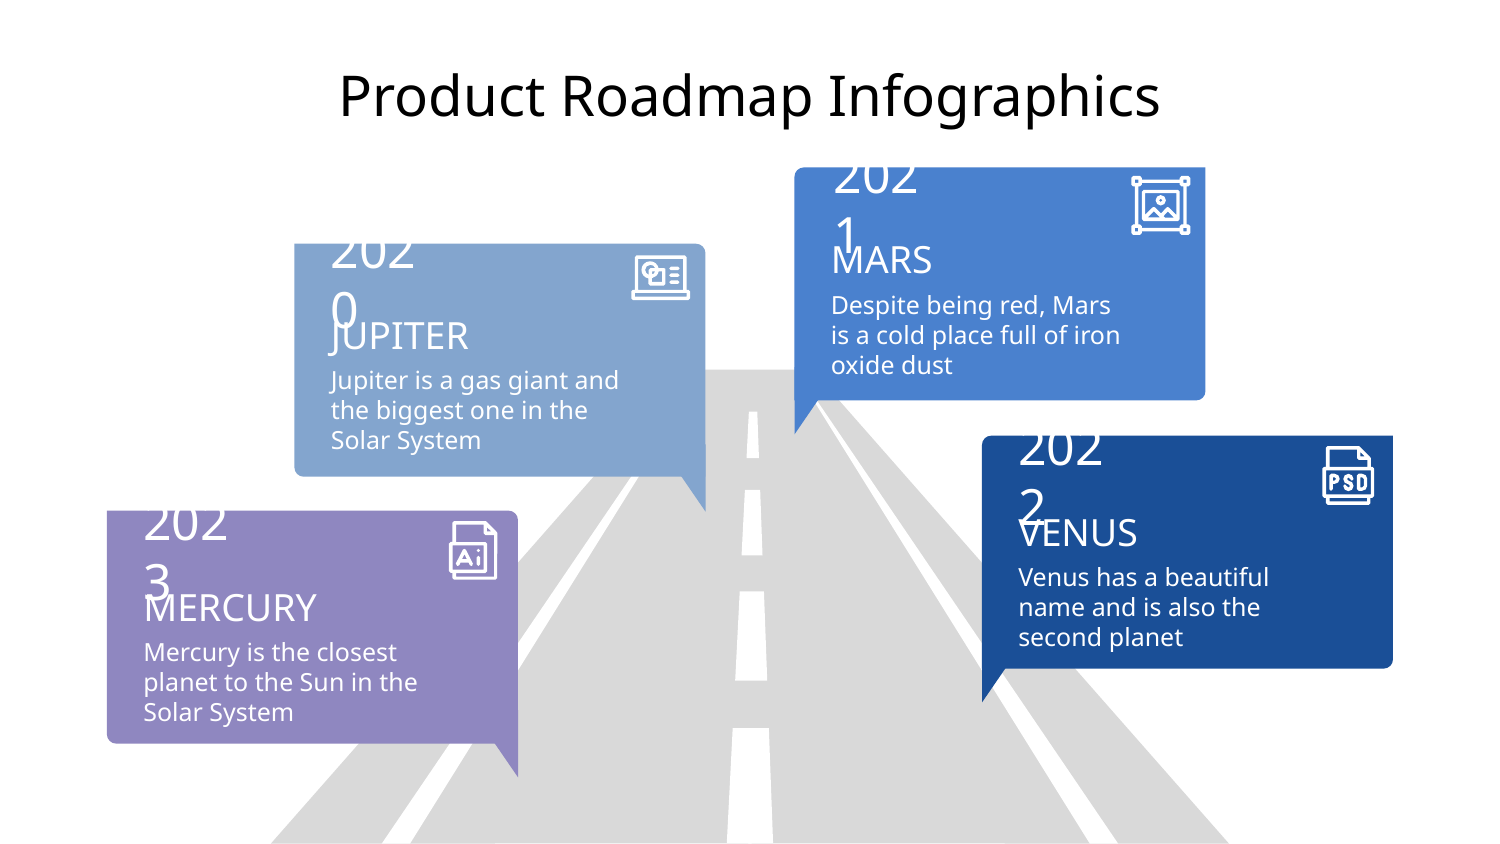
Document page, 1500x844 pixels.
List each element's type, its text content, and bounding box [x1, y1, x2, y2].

title Product Roadmap Infographics [75, 67, 1425, 120]
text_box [794, 167, 1206, 435]
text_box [106, 510, 519, 778]
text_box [294, 243, 706, 512]
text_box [981, 435, 1394, 703]
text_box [270, 369, 1230, 844]
